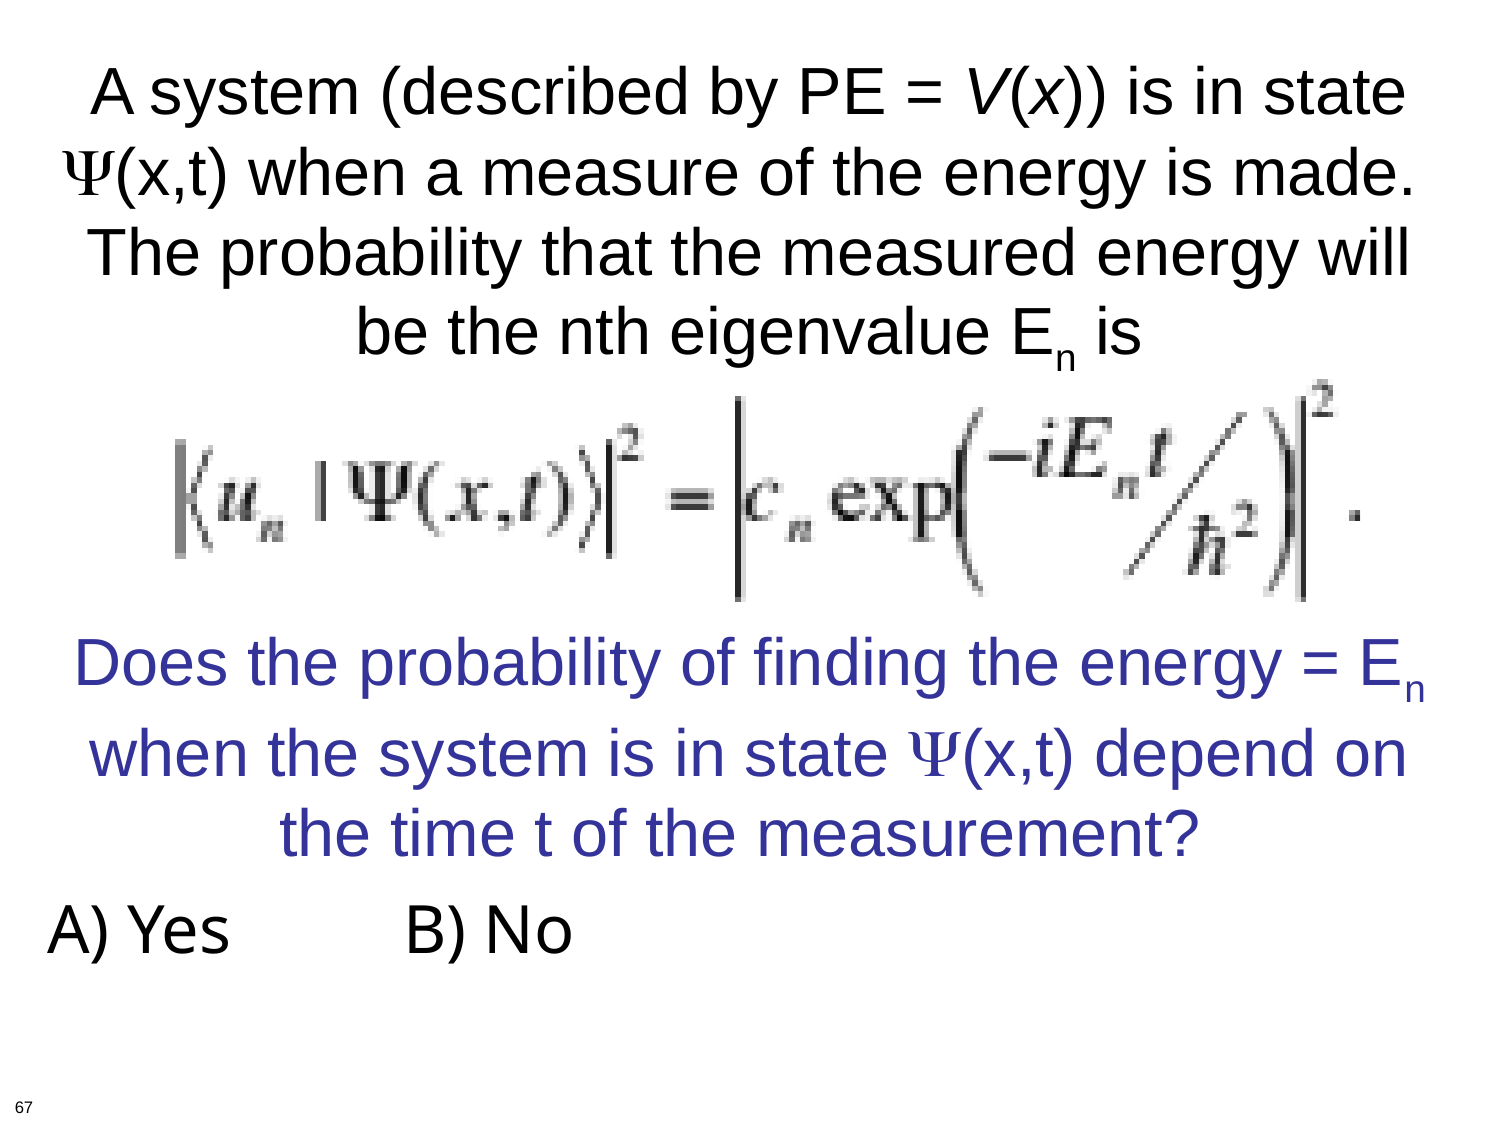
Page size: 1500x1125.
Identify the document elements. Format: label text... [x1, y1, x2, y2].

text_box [165, 369, 1361, 603]
list A) Yes B) No [32, 879, 1462, 1091]
text_box 67 [0, 1089, 50, 1125]
title A system (described by PE = V(x)) is in state Ψ(x,t) when a measure of the energy is made. The probability that the measured energy will be the nth eigenvalue En is Does the probability of finding the energy = En when the system is in state Ψ(x,t) depend on the time t of the measurement? [32, 40, 1468, 406]
